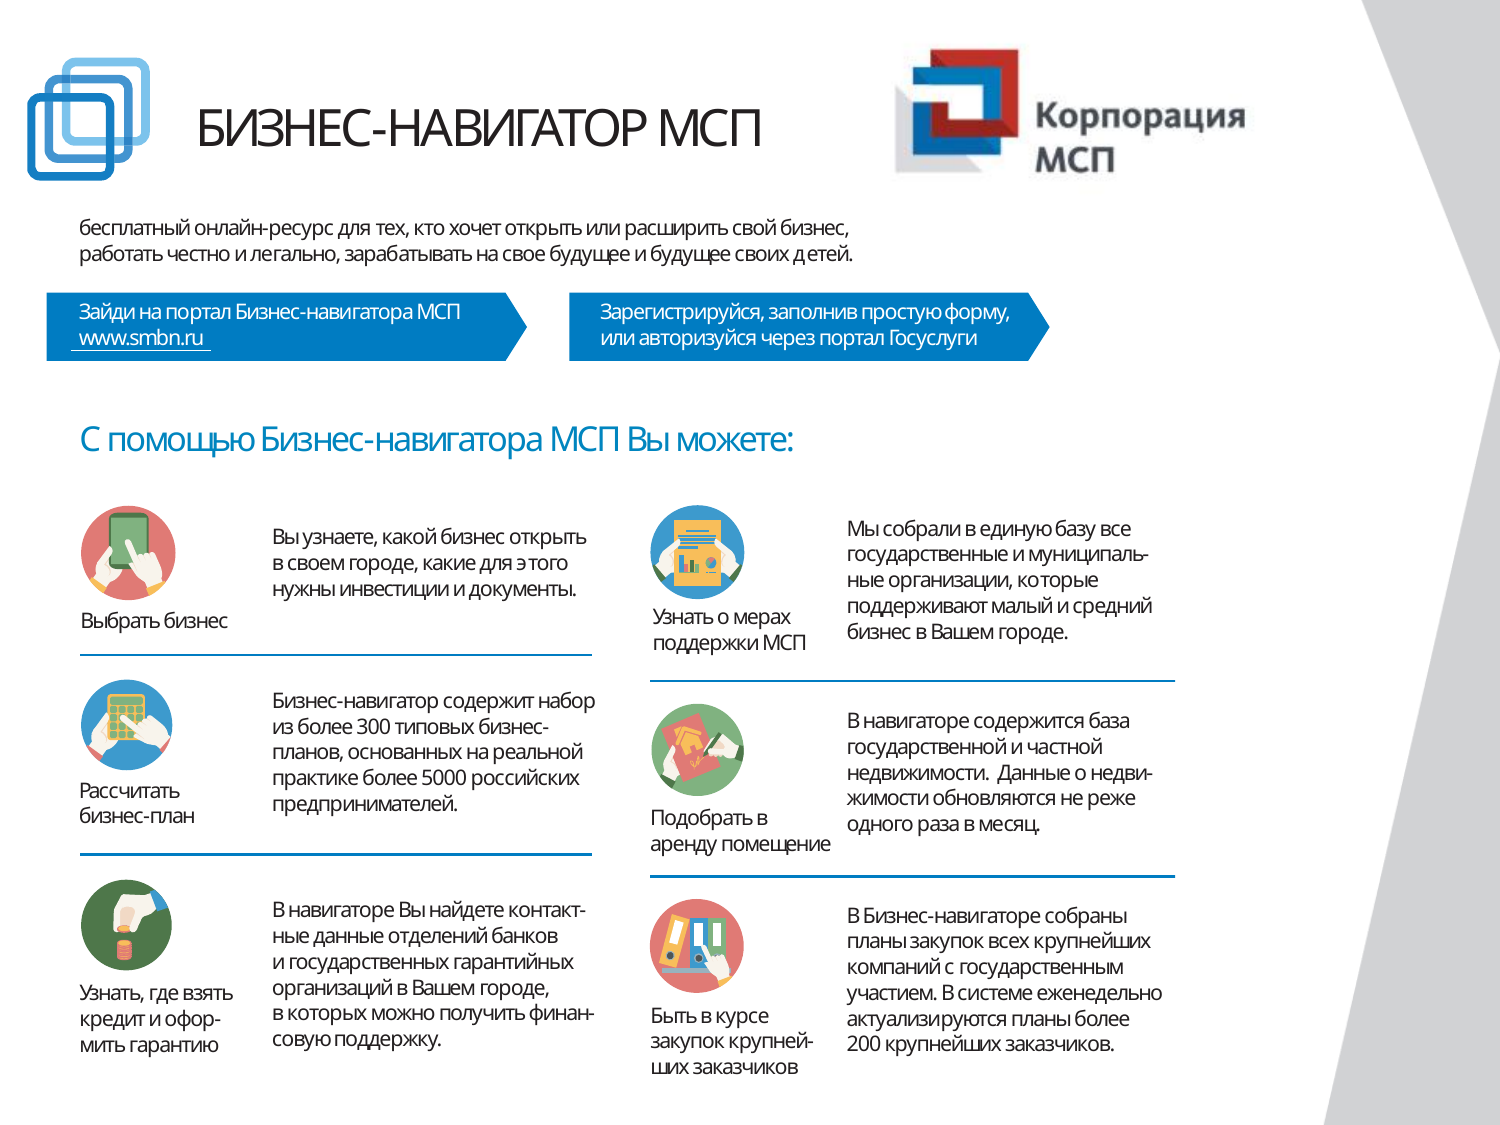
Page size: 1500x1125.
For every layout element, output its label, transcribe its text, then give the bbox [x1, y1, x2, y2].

picture [0, 0, 1500, 1125]
slide_number 25 [1179, 1046, 1478, 1107]
